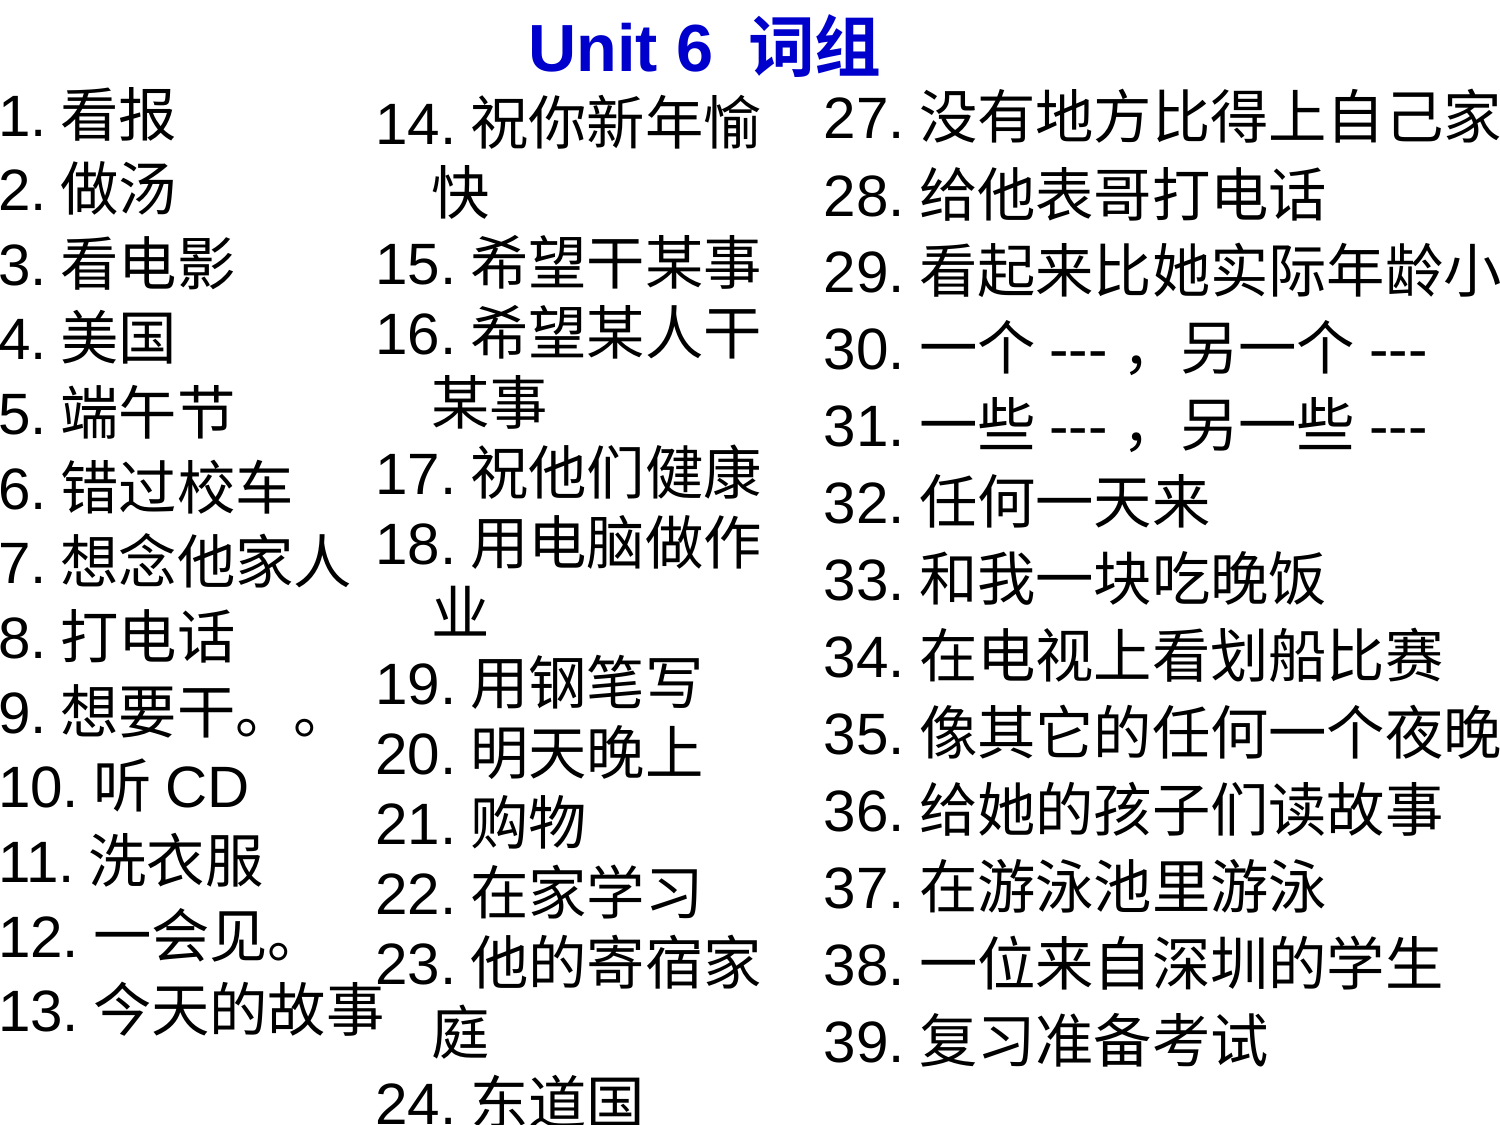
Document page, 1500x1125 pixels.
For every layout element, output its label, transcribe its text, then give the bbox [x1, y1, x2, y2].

list 1.看报 2.做汤 3.看电影 4.美国 5.端午节 6.错过校车 7.想念他家人 8.打电话 9.想要干。。 10.听CD 11.洗衣服 12.一会见。 13.今天的故事 [0, 78, 360, 1107]
text_box 14.祝你新年愉快 15.希望干某事 16.希望某人干某事 17.祝他们健康 18.用电脑做作业 19.用钢笔写 20.明天晚上 21.购物 22.在家学习 23.他的寄宿家庭 24.东道国 25.考虑 26.包粽子 [360, 78, 809, 1107]
text_box Unit 6 词组 [513, 0, 975, 78]
text_box 27.没有地方比得上自己家 28.给他表哥打电话 29.看起来比她实际年龄小 30.一个---，另一个--- 31.一些---，另一些--- 32.任何一天来 33.和我一块吃晚饭 34.在电视上看划船比赛 35.像其它的任何一个夜晚 36.给她的孩子们读故事 37.在游泳池里游泳 38.一位来自深圳的学生 39.复习准备考试 [809, 66, 1500, 1125]
